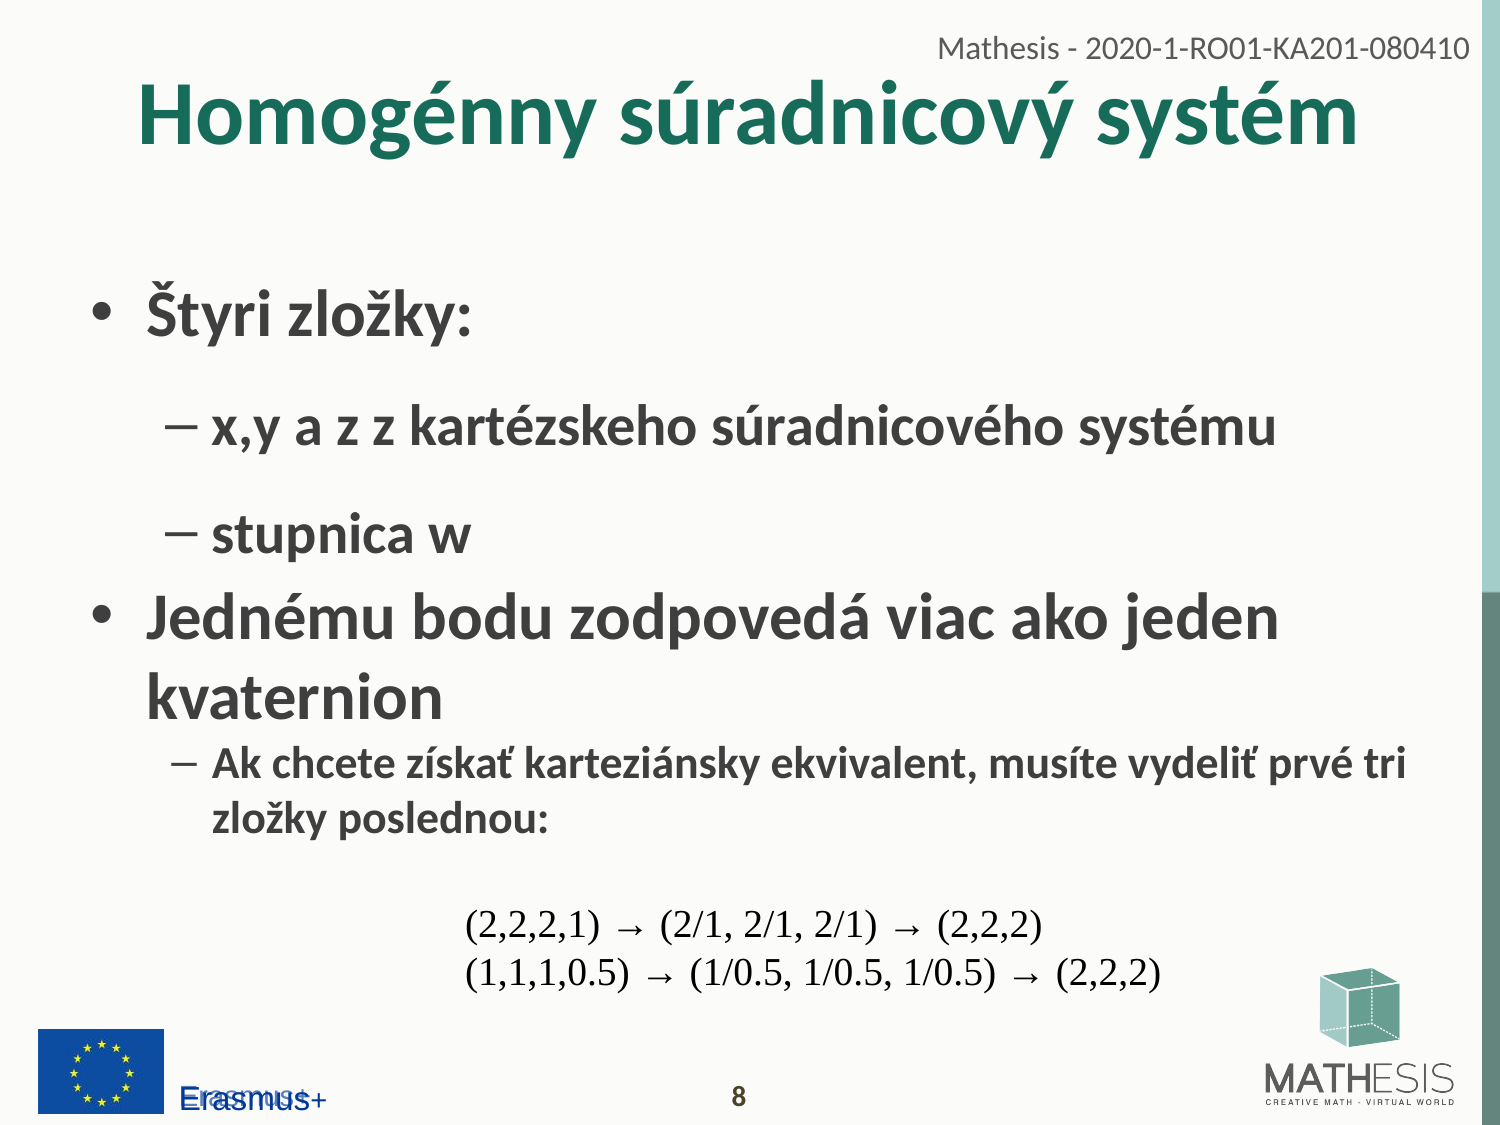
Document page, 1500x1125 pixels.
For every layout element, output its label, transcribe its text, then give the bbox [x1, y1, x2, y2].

title Homogénny súradnicový systém [75, 45, 1425, 233]
picture [38, 1029, 164, 1114]
list Štyri zložky: x,y a z z kartézskeho súradnicového systému stupnica w Jednému bodu zodpovedá viac ako jeden kvaternion Ak chcete získať karteziánsky ekvivalent, musíte vydeliť prvé tri zložky poslednou: (2,2,2,1) → (2/1, 2/1, 2/1) → (2,2,2) (1,1,1,0.5) → (1/0.5, 1/0.5, 1/0.5) → (2,2,2) [75, 262, 1425, 1005]
